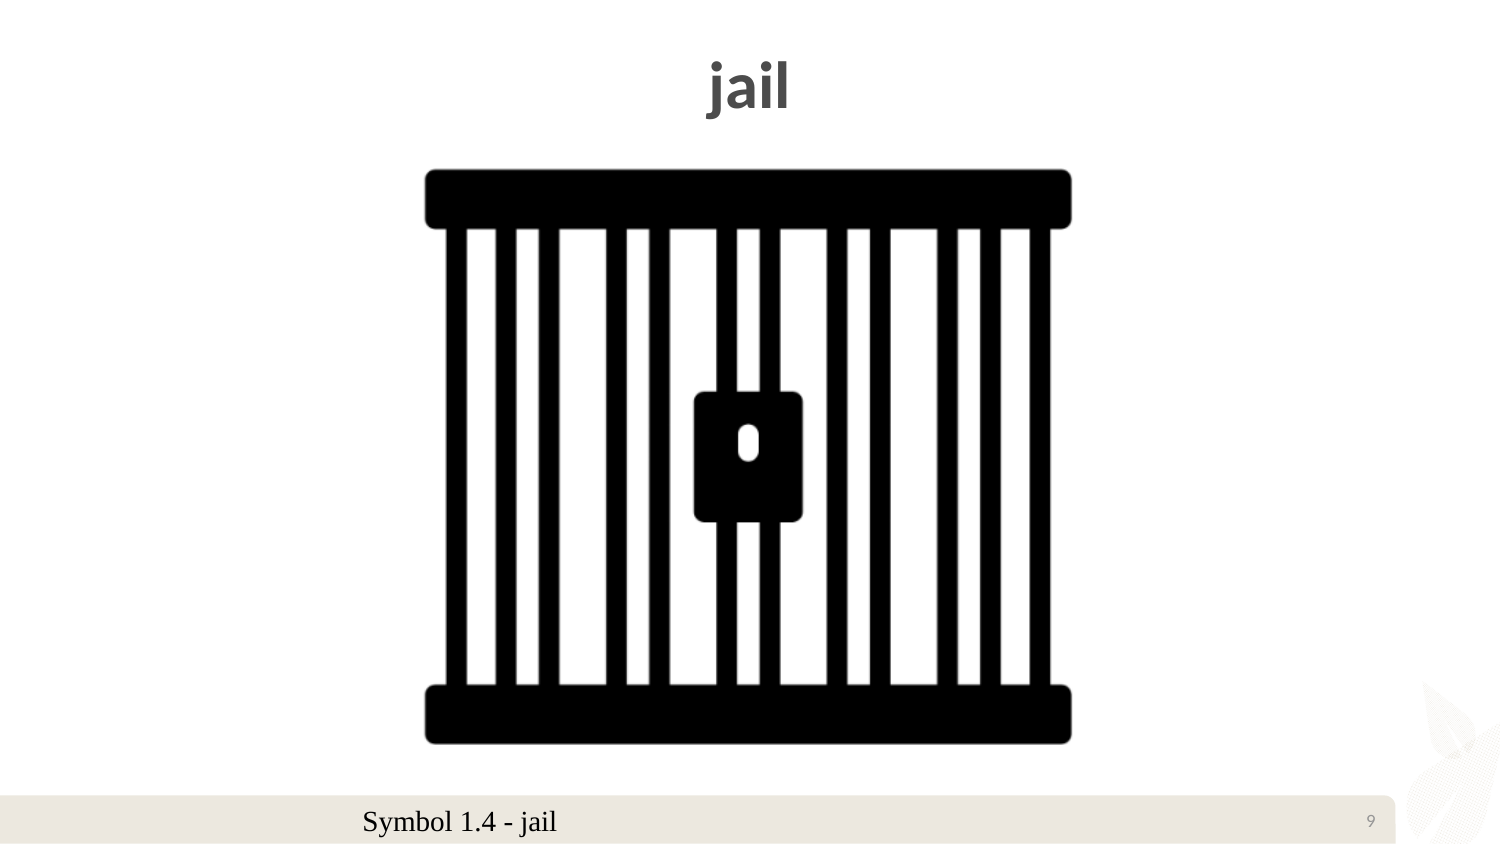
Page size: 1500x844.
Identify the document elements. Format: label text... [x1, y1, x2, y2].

footer Symbol 1.4 - jail [62, 806, 858, 833]
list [414, 156, 1086, 760]
slide_number 9 [1264, 806, 1376, 833]
picture [1406, 681, 1500, 844]
title jail [62, 50, 1438, 129]
